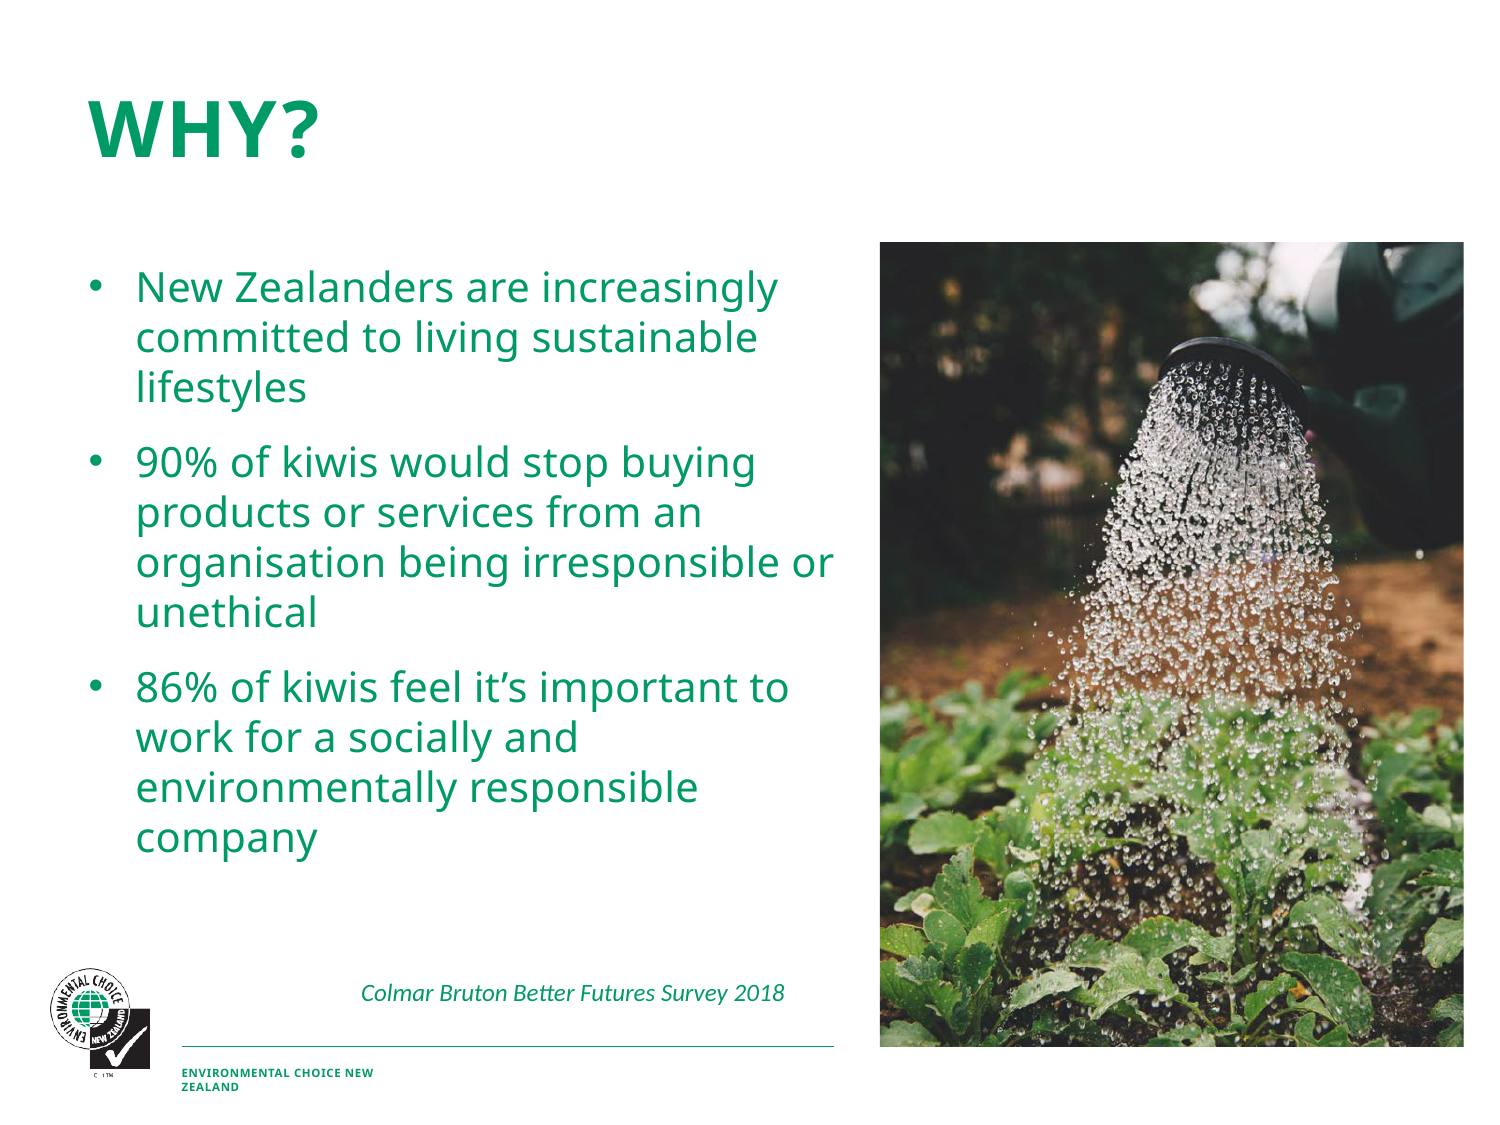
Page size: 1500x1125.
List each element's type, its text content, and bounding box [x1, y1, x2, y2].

text_box [50, 968, 150, 1069]
text_box Colmar Bruton Better Futures Survey 2018 [274, 968, 800, 1014]
footer ENVIRONMENTAL CHOICE NEW ZEALAND [179, 1063, 429, 1125]
title WHY? [86, 77, 875, 268]
picture [879, 241, 1464, 1047]
text_box New Zealanders are increasingly committed to living sustainable lifestyles 90% of kiwis would stop buying products or services from an organisation being irresponsible or unethical 86% of kiwis feel it’s important to work for a socially and environmentally responsible company [86, 258, 844, 861]
